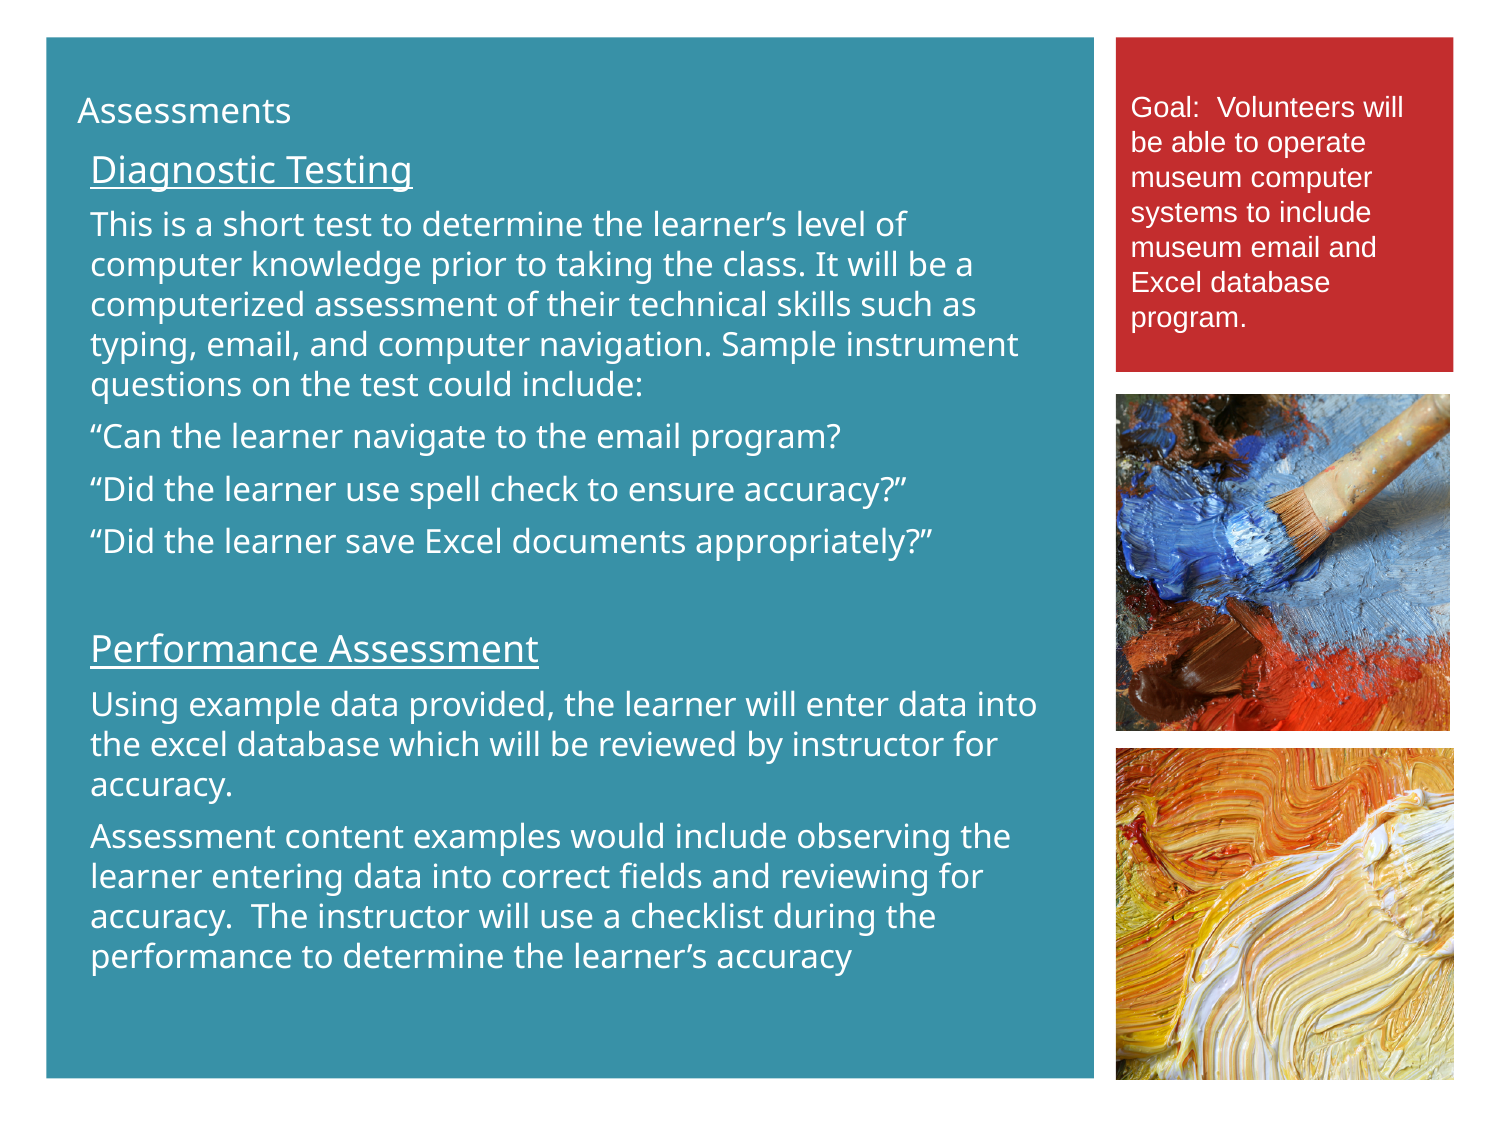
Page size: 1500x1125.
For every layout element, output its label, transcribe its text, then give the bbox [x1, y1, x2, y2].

picture [1115, 748, 1455, 1081]
list Diagnostic Testing This is a short test to determine the learner’s level of computer knowledge prior to taking the class. It will be a computerized assessment of their technical skills such as typing, email, and computer navigation. Sample instrument questions on the test could include: “Can the learner navigate to the email program? “Did the learner use spell check to ensure accuracy?” “Did the learner save Excel documents appropriately?” Performance Assessment Using example data provided, the learner will enter data into the excel database which will be reviewed by instructor for accuracy. Assessment content examples would include observing the learner entering data into correct fields and reviewing for accuracy. The instructor will use a checklist during the performance to determine the learner’s accuracy 1. Learner will respond to 100% of patron emails within 24 hours of receipt. Learner will demonstrate the ability to type at a minimum of 30 wpm with 95% accuracy When provided with a job aid (example text), learner will respond in a professional manner every time. 2. When provided with a job aid (example entries), learner will demonstrate proficiency in recording patron donations with 100% accuracy in the museum Excel database program. [0, 138, 1077, 1125]
picture [1115, 393, 1451, 732]
title Assessments [61, 80, 1077, 138]
text_box Goal: Volunteers will be able to operate museum computer systems to include museum email and Excel database program. [1115, 80, 1450, 376]
